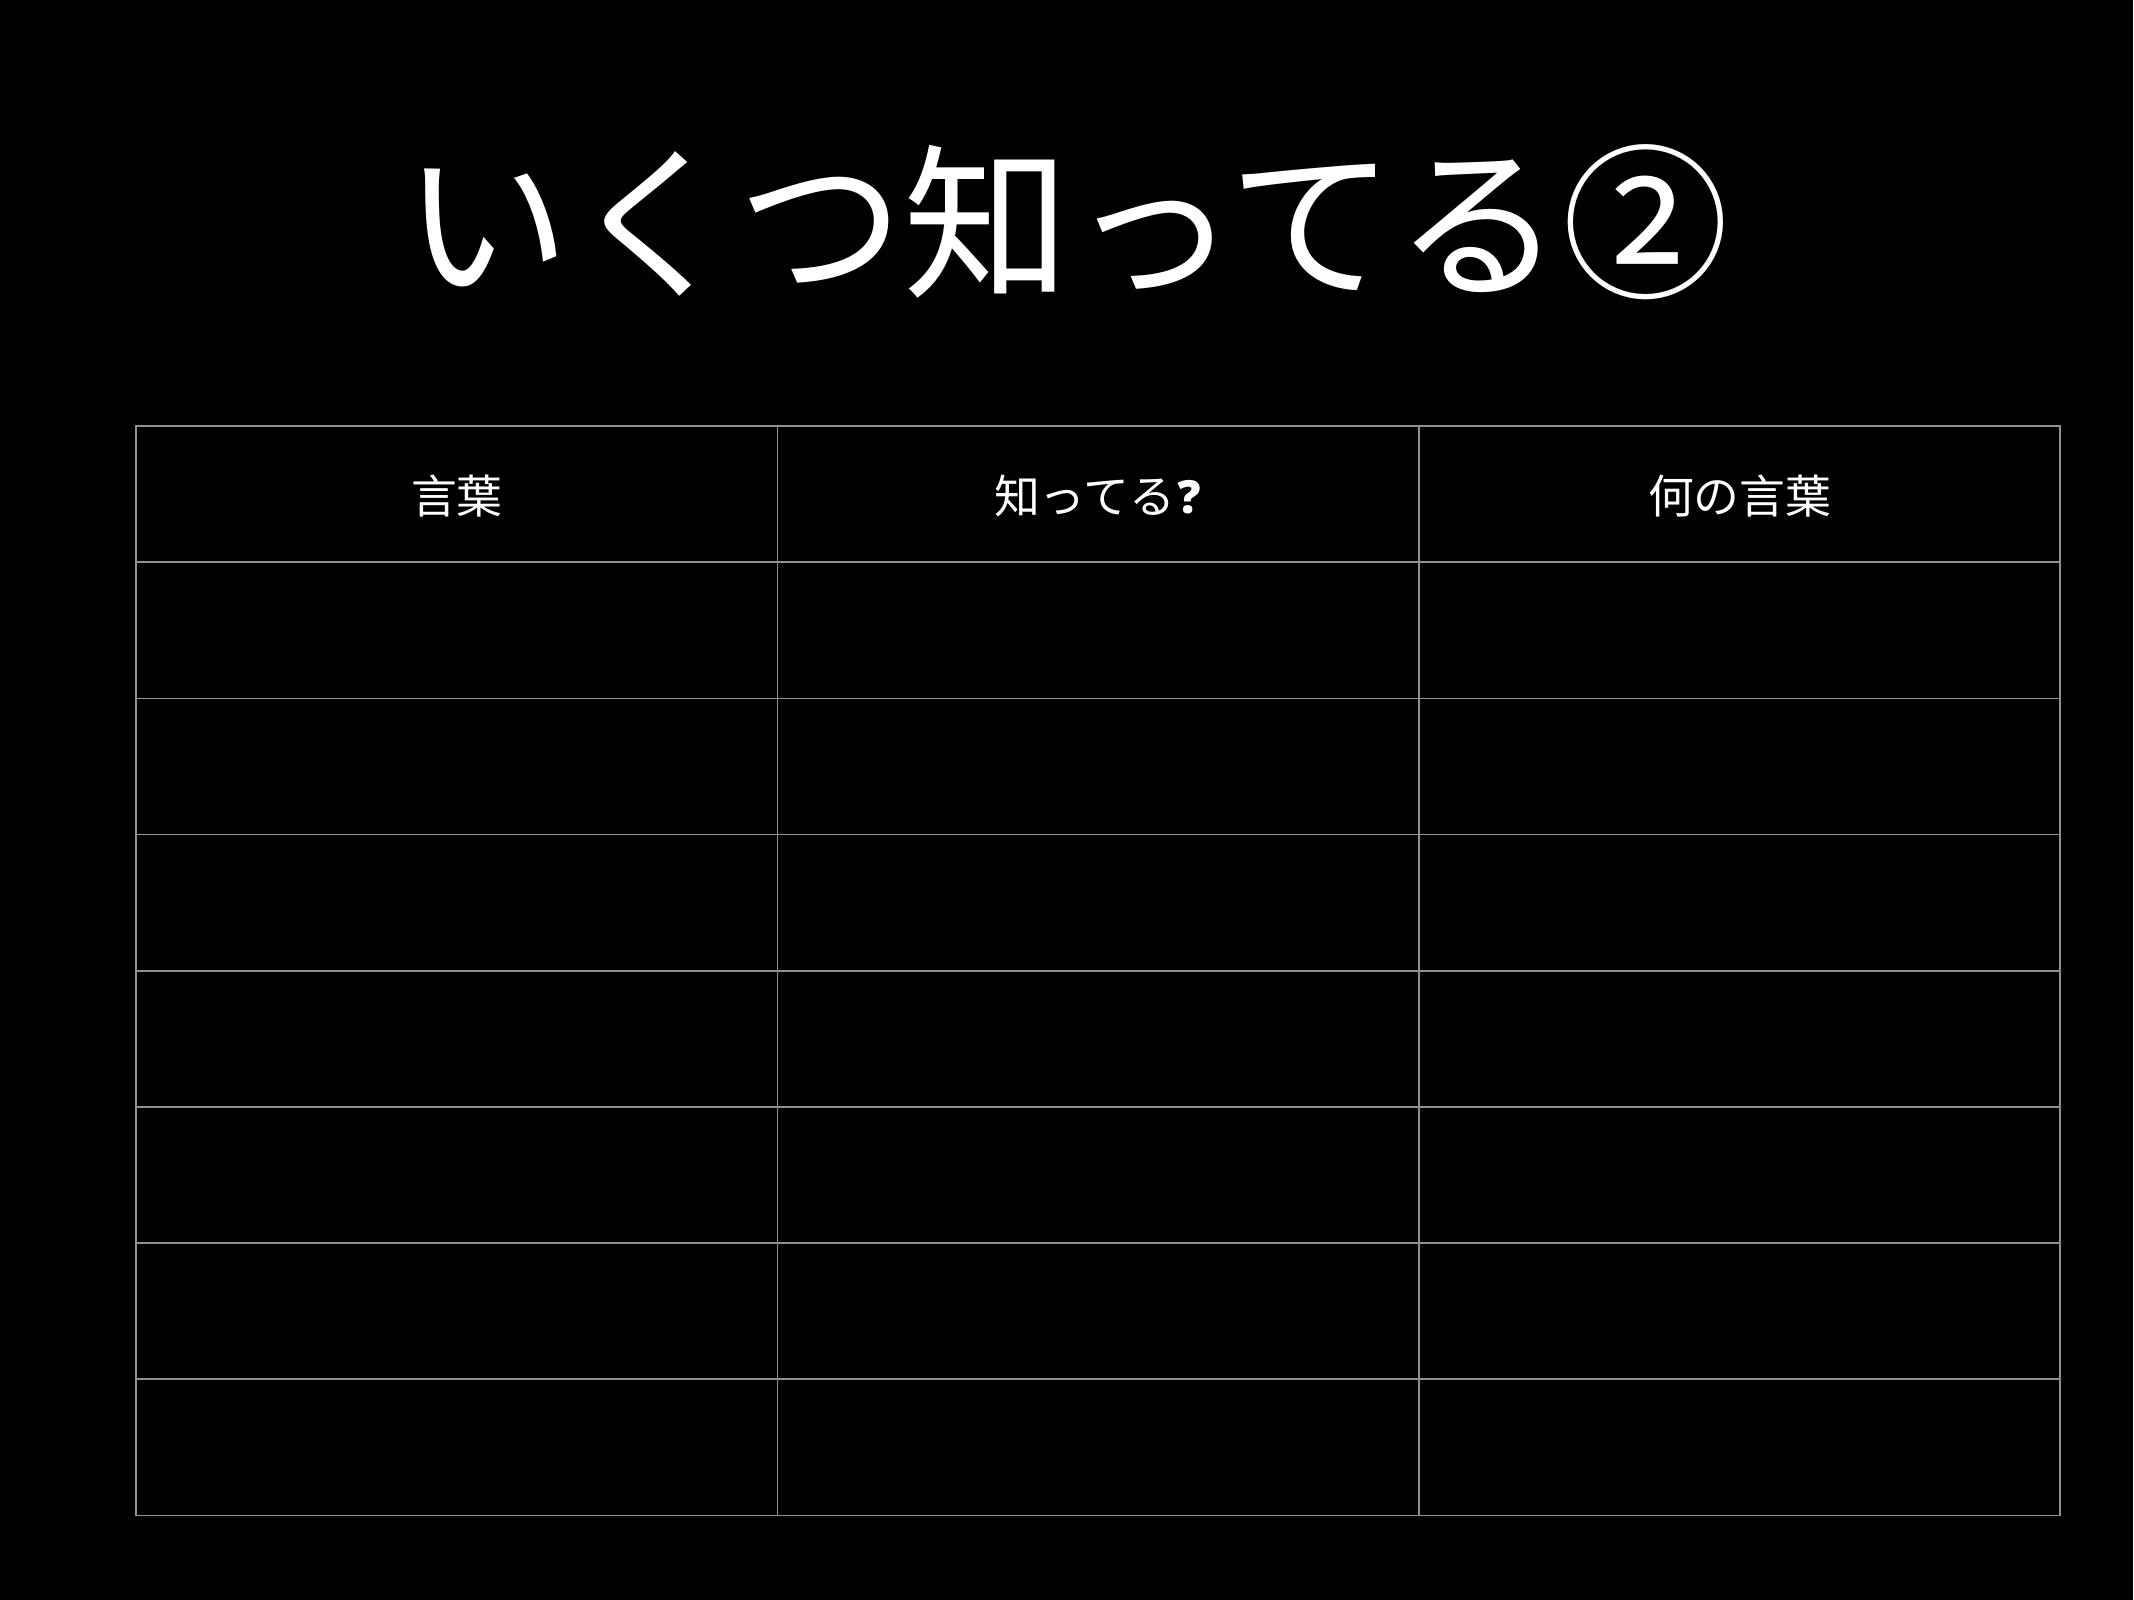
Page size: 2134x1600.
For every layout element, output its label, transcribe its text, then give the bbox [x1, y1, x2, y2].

table_cell [778, 1244, 1418, 1378]
table_cell [1420, 699, 2059, 834]
table_cell [1420, 1244, 2059, 1378]
table_cell [778, 699, 1418, 834]
table_cell [1420, 1108, 2059, 1242]
table_cell [778, 972, 1418, 1106]
table_cell [778, 1380, 1418, 1515]
table_cell [1420, 1380, 2059, 1515]
table_cell [778, 563, 1418, 698]
table_cell [137, 1244, 777, 1378]
table_cell [1420, 835, 2059, 970]
table_cell [1420, 972, 2059, 1106]
table_cell [137, 563, 777, 698]
table_cell [137, 972, 777, 1106]
title いくつ知ってる② [155, 41, 1978, 397]
table_cell [137, 699, 777, 834]
table_cell [778, 1108, 1418, 1242]
table_cell [1420, 563, 2059, 698]
table_cell [137, 1108, 777, 1242]
table_header 言葉 [137, 427, 777, 561]
table_cell [778, 835, 1418, 970]
table_header 知ってる❓ [778, 427, 1418, 561]
table_header 何の言葉 [1420, 427, 2059, 561]
table_cell [137, 835, 777, 970]
table_cell [137, 1380, 777, 1515]
